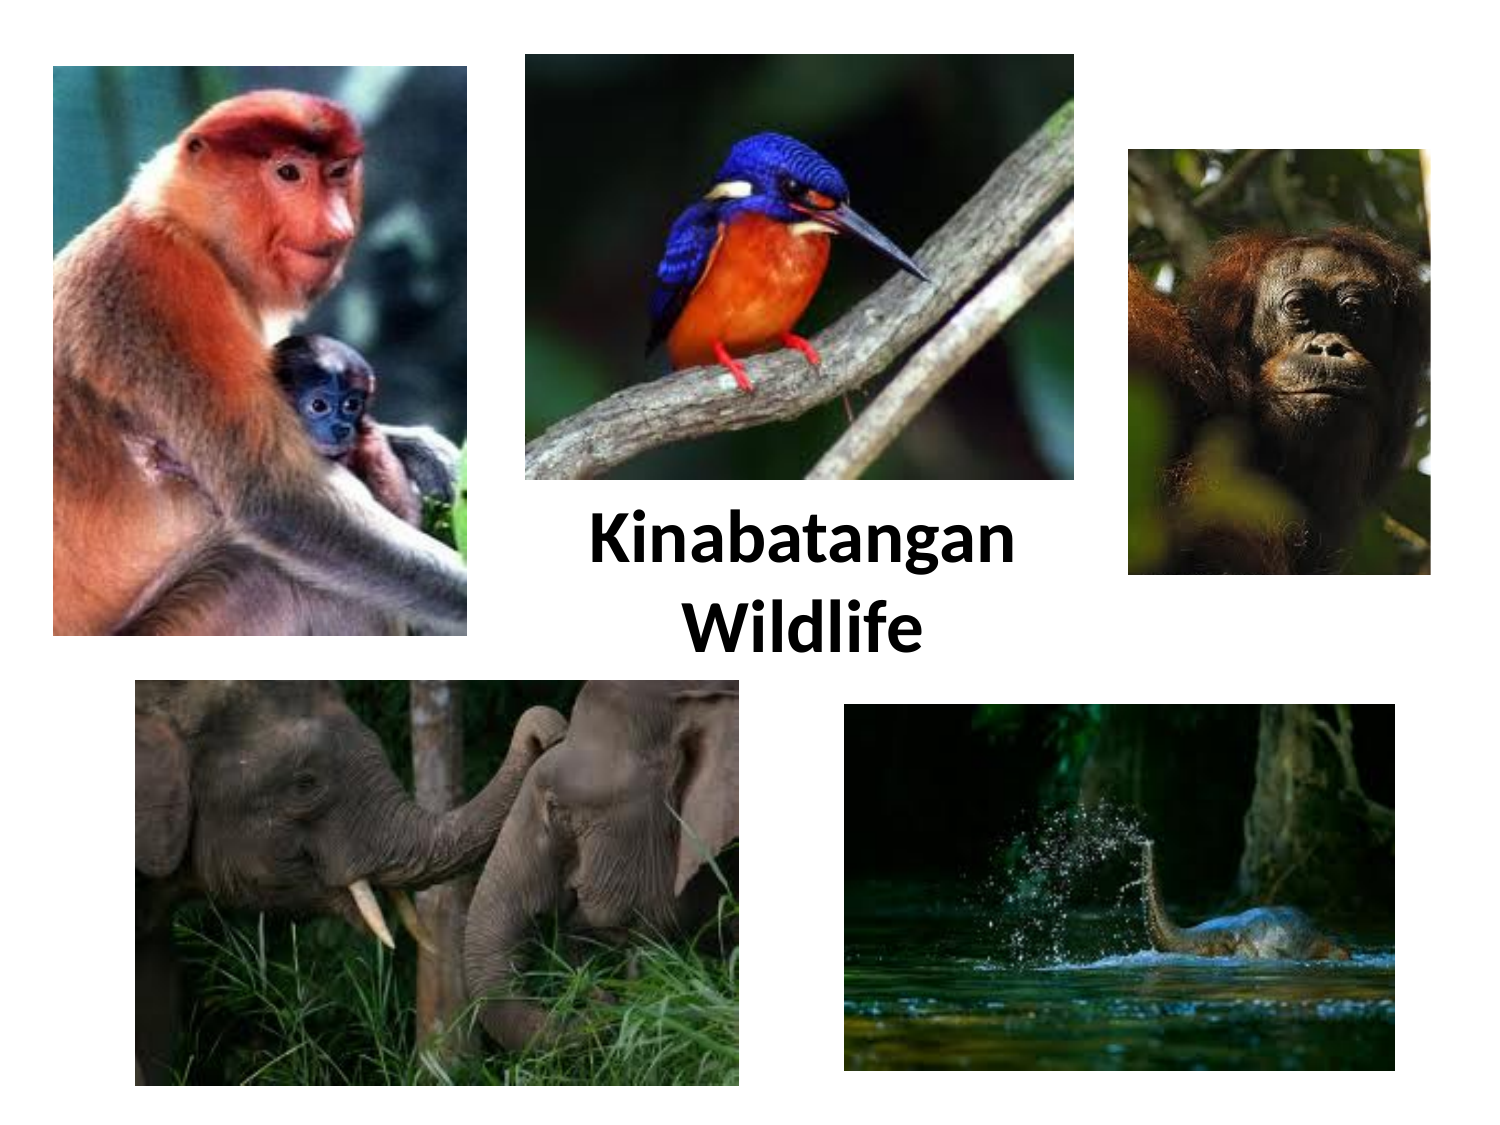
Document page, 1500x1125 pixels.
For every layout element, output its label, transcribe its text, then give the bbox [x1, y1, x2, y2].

picture [135, 680, 739, 1086]
picture [52, 66, 467, 636]
picture [1127, 148, 1431, 575]
picture [525, 54, 1074, 481]
picture [844, 703, 1395, 1071]
text_box Kinabatangan Wildlife [513, 479, 1093, 675]
